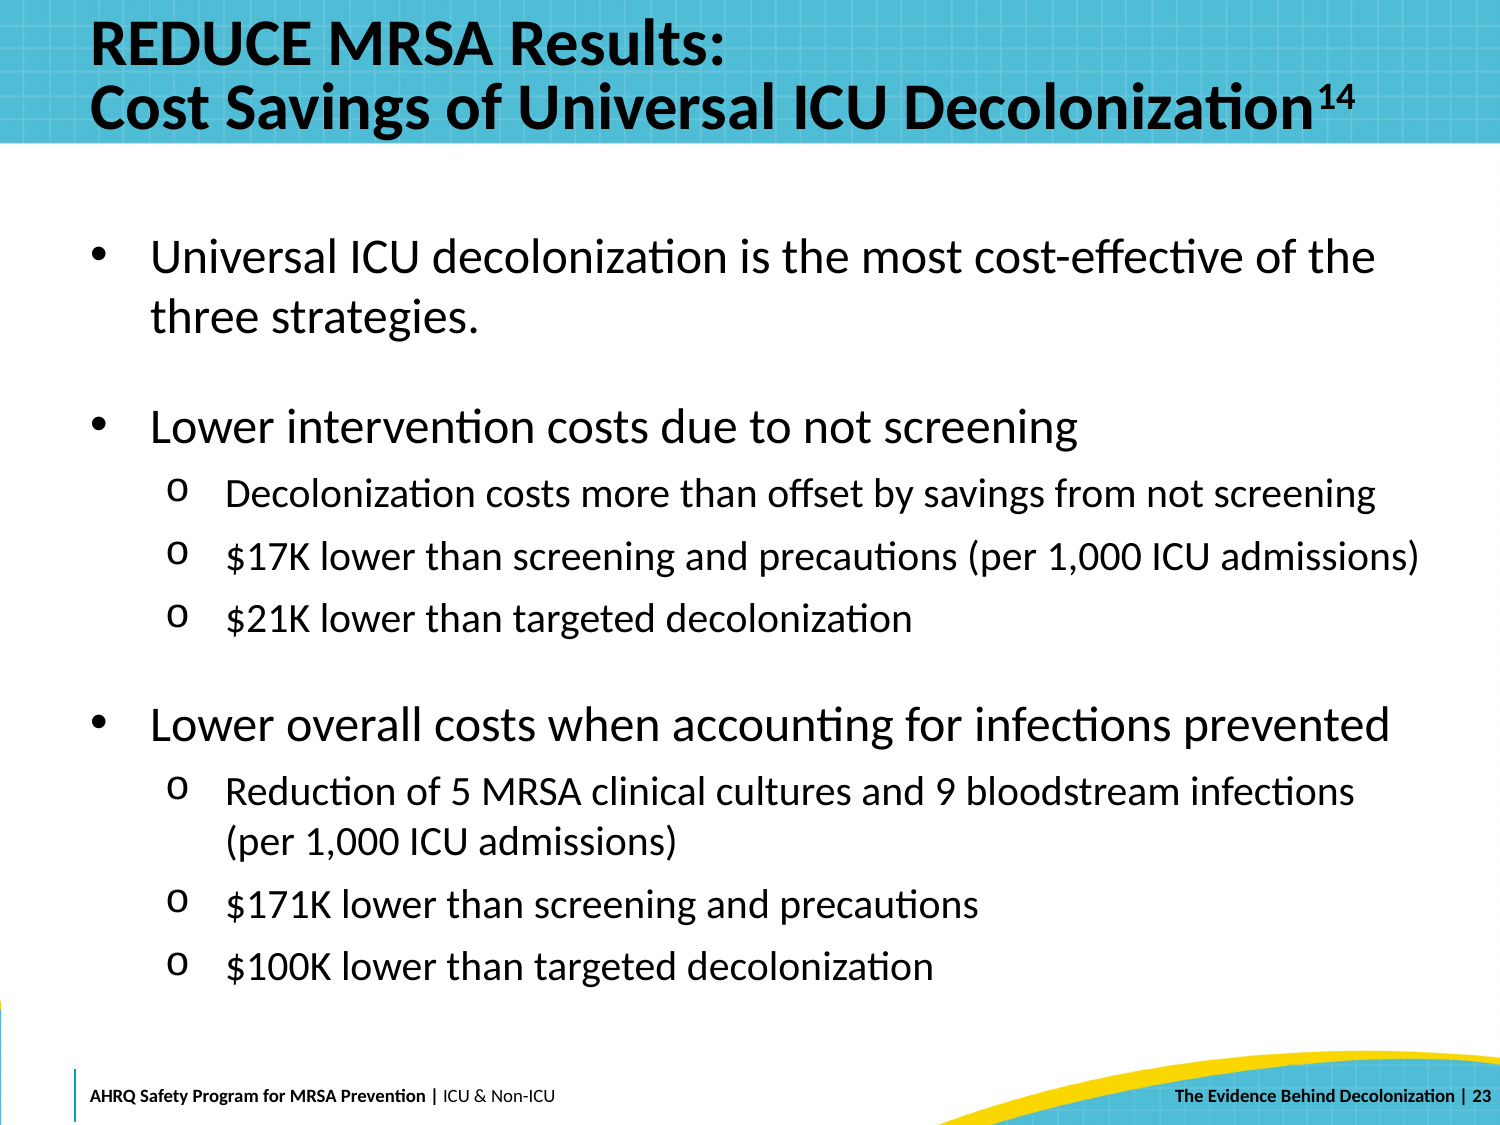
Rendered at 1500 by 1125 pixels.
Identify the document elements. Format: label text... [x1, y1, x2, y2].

slide_number | 23 [1455, 1065, 1500, 1125]
title REDUCE MRSA Results: Cost Savings of Universal ICU Decolonization14 [75, 0, 1425, 150]
picture [0, 0, 1500, 1125]
list Universal ICU decolonization is the most cost-effective of the three strategies. Lower intervention costs due to not screening Decolonization costs more than offset by savings from not screening $17K lower than screening and precautions (per 1,000 ICU admissions) $21K lower than targeted decolonization Lower overall costs when accounting for infections prevented Reduction of 5 MRSA clinical cultures and 9 bloodstream infections (per 1,000 ICU admissions) $171K lower than screening and precautions $100K lower than targeted decolonization [75, 215, 1440, 1065]
